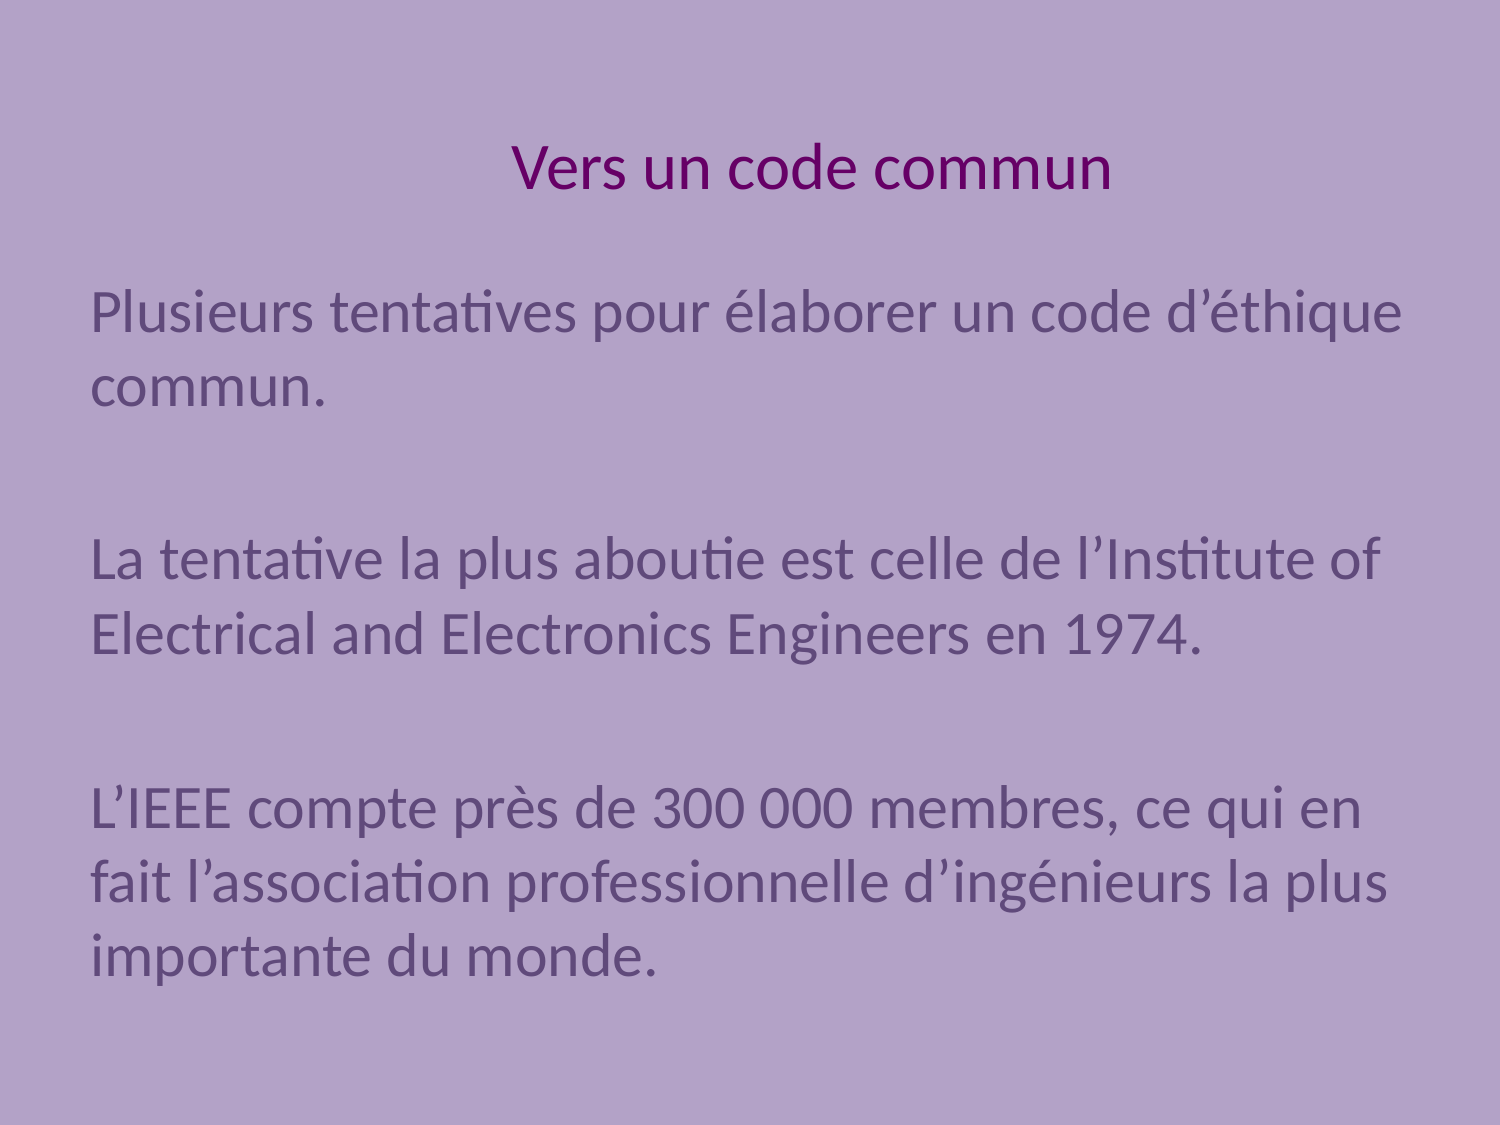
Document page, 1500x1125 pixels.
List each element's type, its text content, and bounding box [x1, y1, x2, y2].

list Plusieurs tentatives pour élaborer un code d’éthique commun. La tentative la plus aboutie est celle de l’Institute of Electrical and Electronics Engineers en 1974. L’IEEE compte près de 300 000 membres, ce qui en fait l’association professionnelle d’ingénieurs la plus importante du monde. [75, 262, 1425, 1005]
text_box Vers un code commun [496, 115, 1129, 211]
title [75, 45, 1425, 233]
